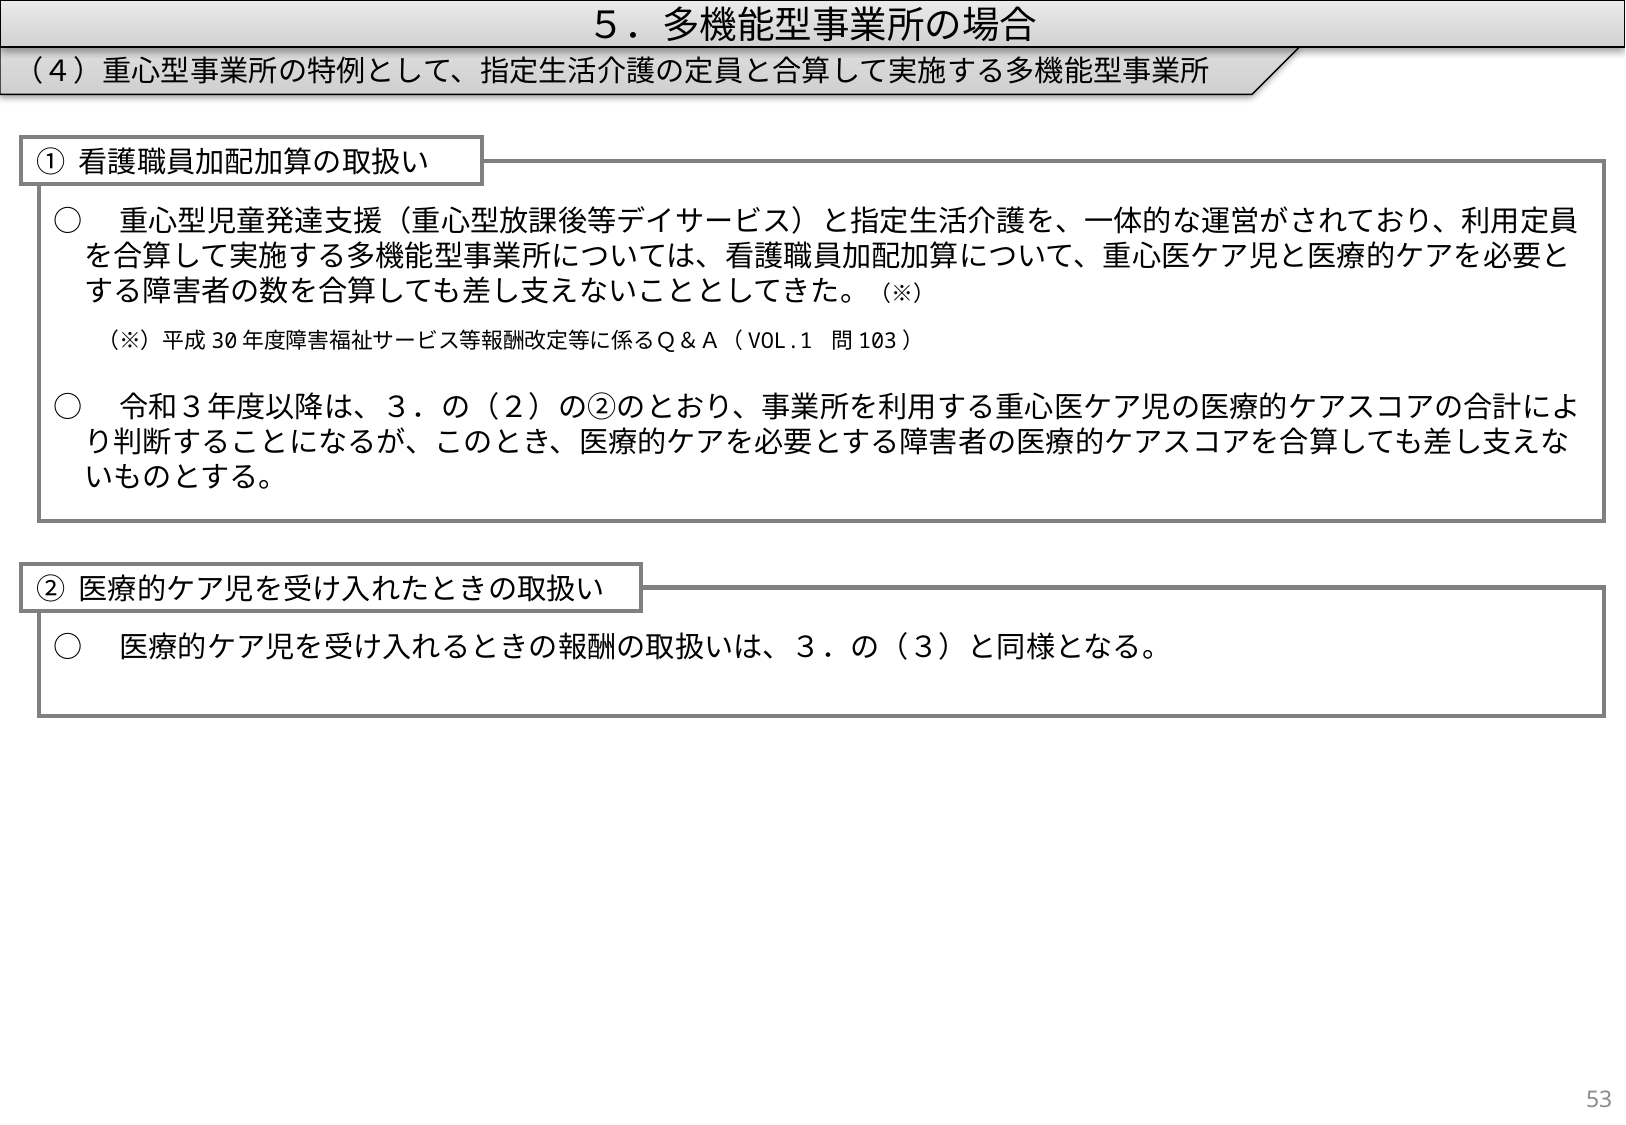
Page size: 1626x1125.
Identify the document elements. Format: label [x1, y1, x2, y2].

text_box [21, 137, 1604, 521]
text_box [21, 563, 1604, 716]
text_box [0, 0, 1625, 96]
slide_number [1248, 1070, 1625, 1125]
